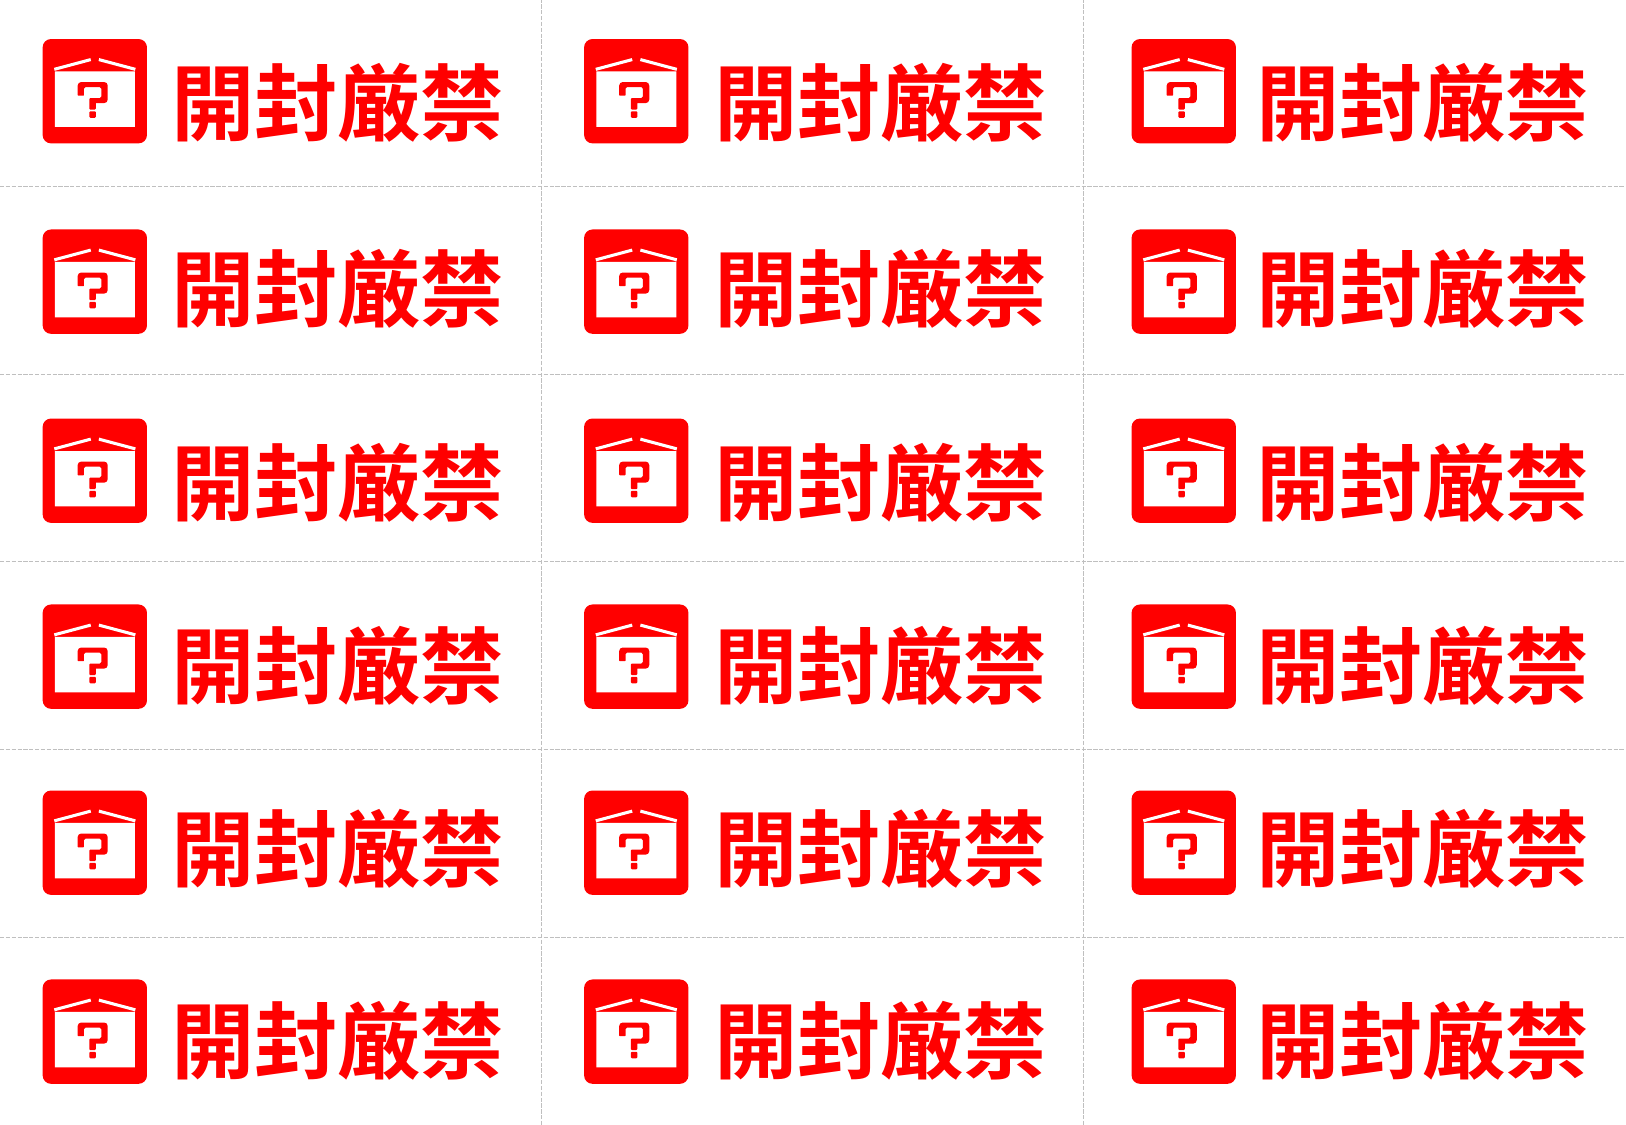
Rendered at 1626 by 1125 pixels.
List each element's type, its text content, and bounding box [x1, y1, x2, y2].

text_box 開封厳禁 [714, 51, 1048, 152]
text_box 開封厳禁 [171, 613, 505, 714]
text_box 開封厳禁 [171, 51, 505, 152]
text_box 開封厳禁 [714, 989, 1048, 1090]
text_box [584, 790, 689, 895]
text_box 開封厳禁 [1255, 51, 1590, 152]
text_box 開封厳禁 [1255, 989, 1590, 1090]
text_box 開封厳禁 [171, 431, 505, 532]
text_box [42, 418, 147, 523]
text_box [42, 790, 147, 895]
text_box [1131, 979, 1236, 1084]
text_box 開封厳禁 [714, 613, 1048, 714]
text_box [1131, 229, 1236, 334]
text_box 開封厳禁 [171, 989, 505, 1090]
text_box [42, 604, 147, 709]
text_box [584, 418, 689, 523]
text_box 開封厳禁 [171, 237, 505, 338]
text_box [1131, 418, 1236, 523]
text_box 開封厳禁 [1255, 797, 1590, 898]
text_box 開封厳禁 [1255, 613, 1590, 714]
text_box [584, 979, 689, 1084]
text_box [1131, 39, 1236, 144]
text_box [42, 979, 147, 1084]
text_box 開封厳禁 [1255, 431, 1590, 532]
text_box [1131, 790, 1236, 895]
text_box 開封厳禁 [714, 797, 1048, 898]
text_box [584, 39, 689, 144]
text_box 開封厳禁 [1255, 237, 1590, 338]
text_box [584, 604, 689, 709]
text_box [42, 39, 147, 144]
text_box 開封厳禁 [171, 797, 505, 898]
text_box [584, 229, 689, 334]
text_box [1131, 604, 1236, 709]
text_box 開封厳禁 [714, 237, 1048, 338]
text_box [42, 229, 147, 334]
text_box 開封厳禁 [714, 431, 1048, 532]
